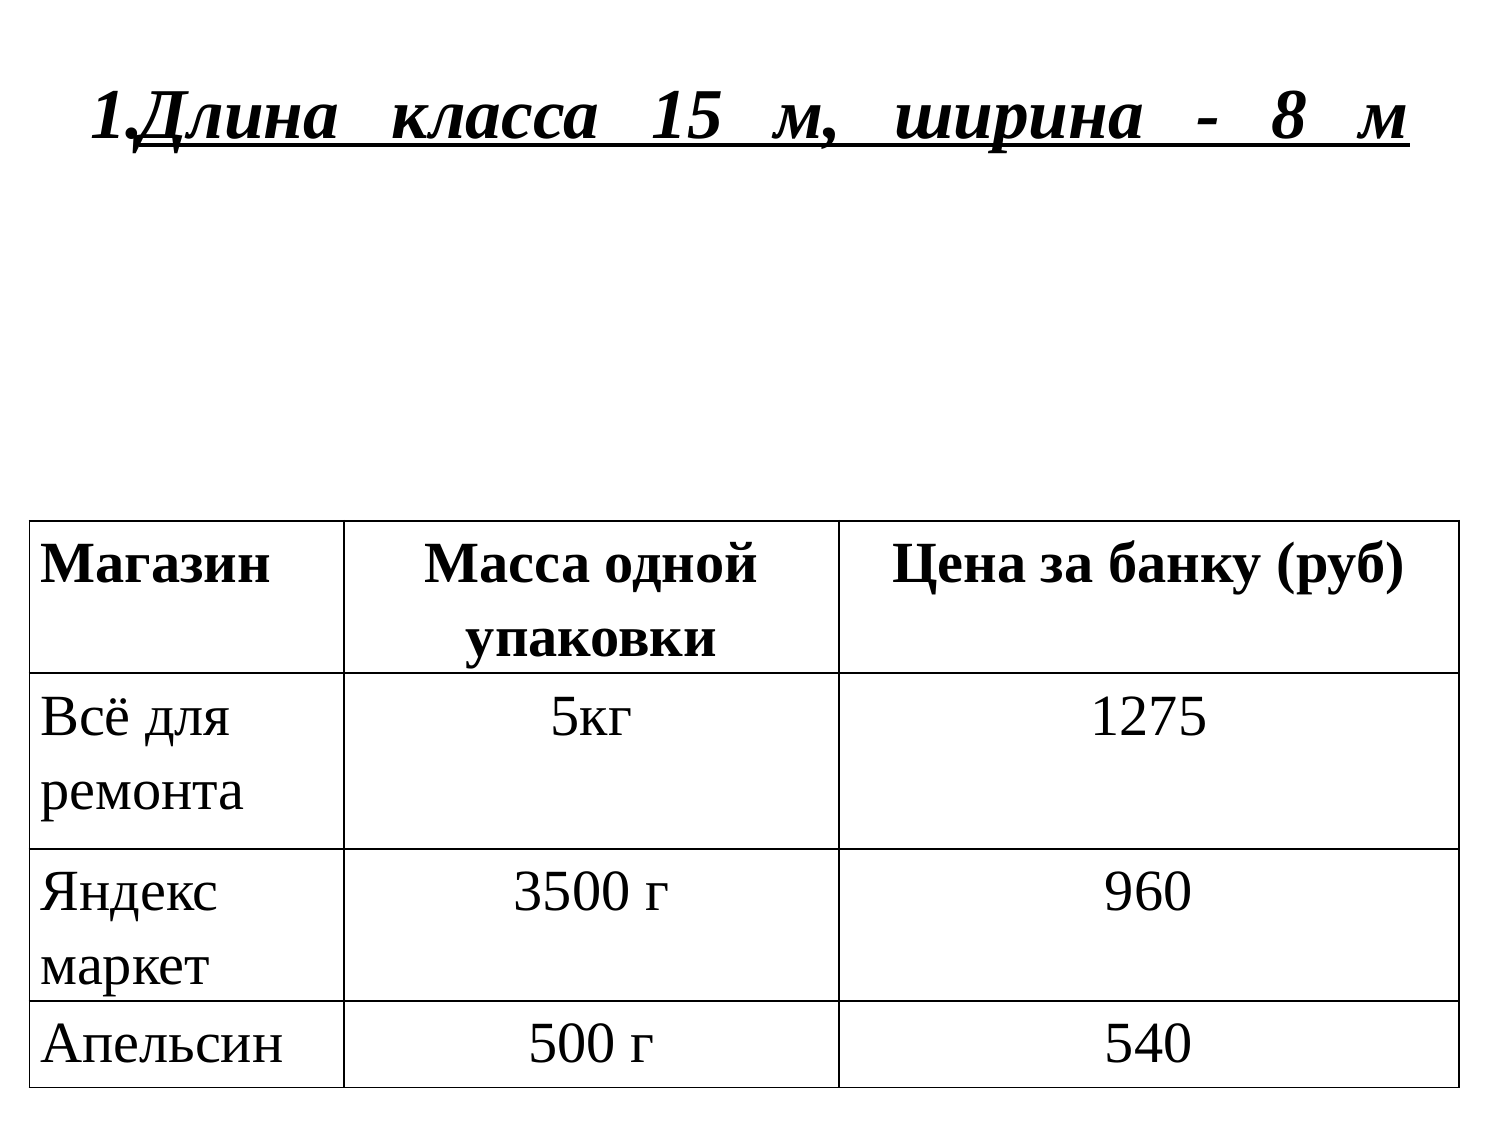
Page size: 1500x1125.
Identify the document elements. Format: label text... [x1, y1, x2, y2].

title Длина класса 15 м, ширина - 8 м [75, 45, 1425, 233]
table_cell 3500 г [345, 850, 838, 1000]
table_cell Всё для ремонта [30, 674, 343, 848]
table_header Магазин [30, 522, 343, 672]
table_cell Яндекс маркет [30, 850, 343, 1000]
table_cell 960 [840, 850, 1458, 1000]
table_cell Апельсин [30, 1002, 343, 1087]
table_header Масса одной упаковки [345, 522, 838, 672]
table_header Цена за банку (руб) [840, 522, 1458, 672]
table_cell 1275 [840, 674, 1458, 848]
table_cell 500 г [345, 1002, 838, 1087]
table_cell 5кг [345, 674, 838, 848]
table_cell 540 [840, 1002, 1458, 1087]
